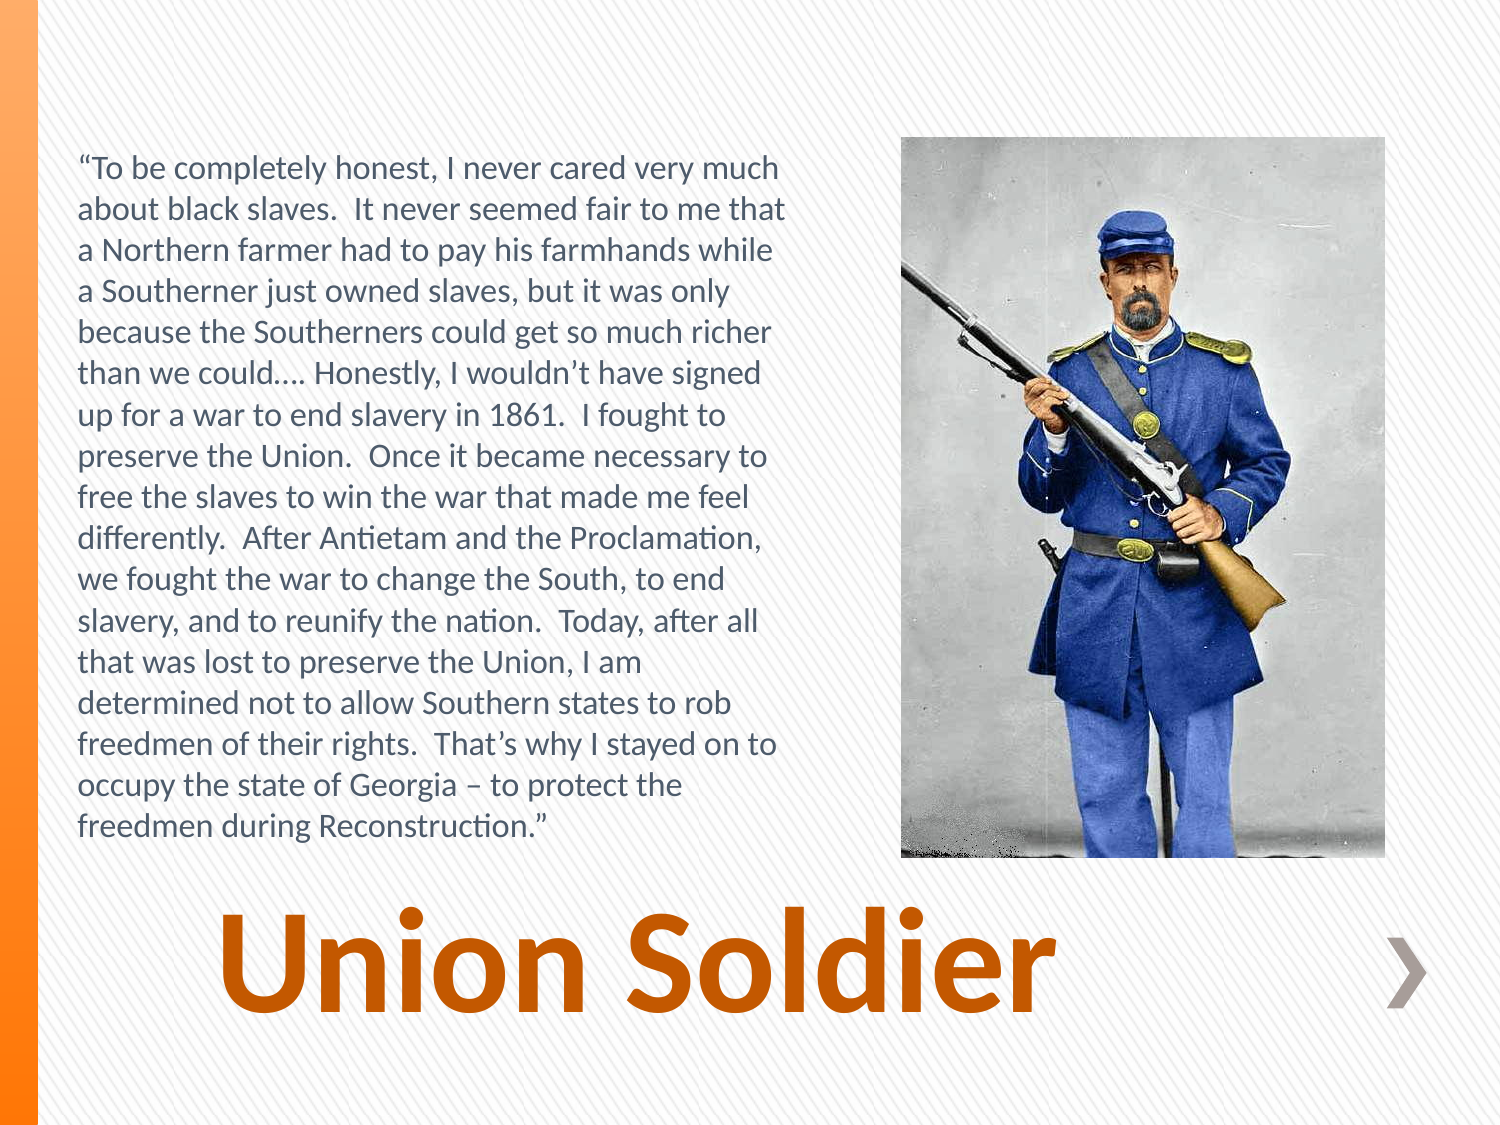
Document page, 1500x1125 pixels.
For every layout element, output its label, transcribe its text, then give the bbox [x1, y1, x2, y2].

list “To be completely honest, I never cared very much about black slaves. It never seemed fair to me that a Northern farmer had to pay his farmhands while a Southerner just owned slaves, but it was only because the Southerners could get so much richer than we could…. Honestly, I wouldn’t have signed up for a war to end slavery in 1861. I fought to preserve the Union. Once it became necessary to free the slaves to win the war that made me feel differently. After Antietam and the Proclamation, we fought the war to change the South, to end slavery, and to reunify the nation. Today, after all that was lost to preserve the Union, I am determined not to allow Southern states to rob freedmen of their rights. That’s why I stayed on to occupy the state of Georgia – to protect the freedmen during Reconstruction.” [62, 137, 812, 858]
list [900, 137, 1386, 859]
title Union Soldier [200, 862, 1388, 1050]
